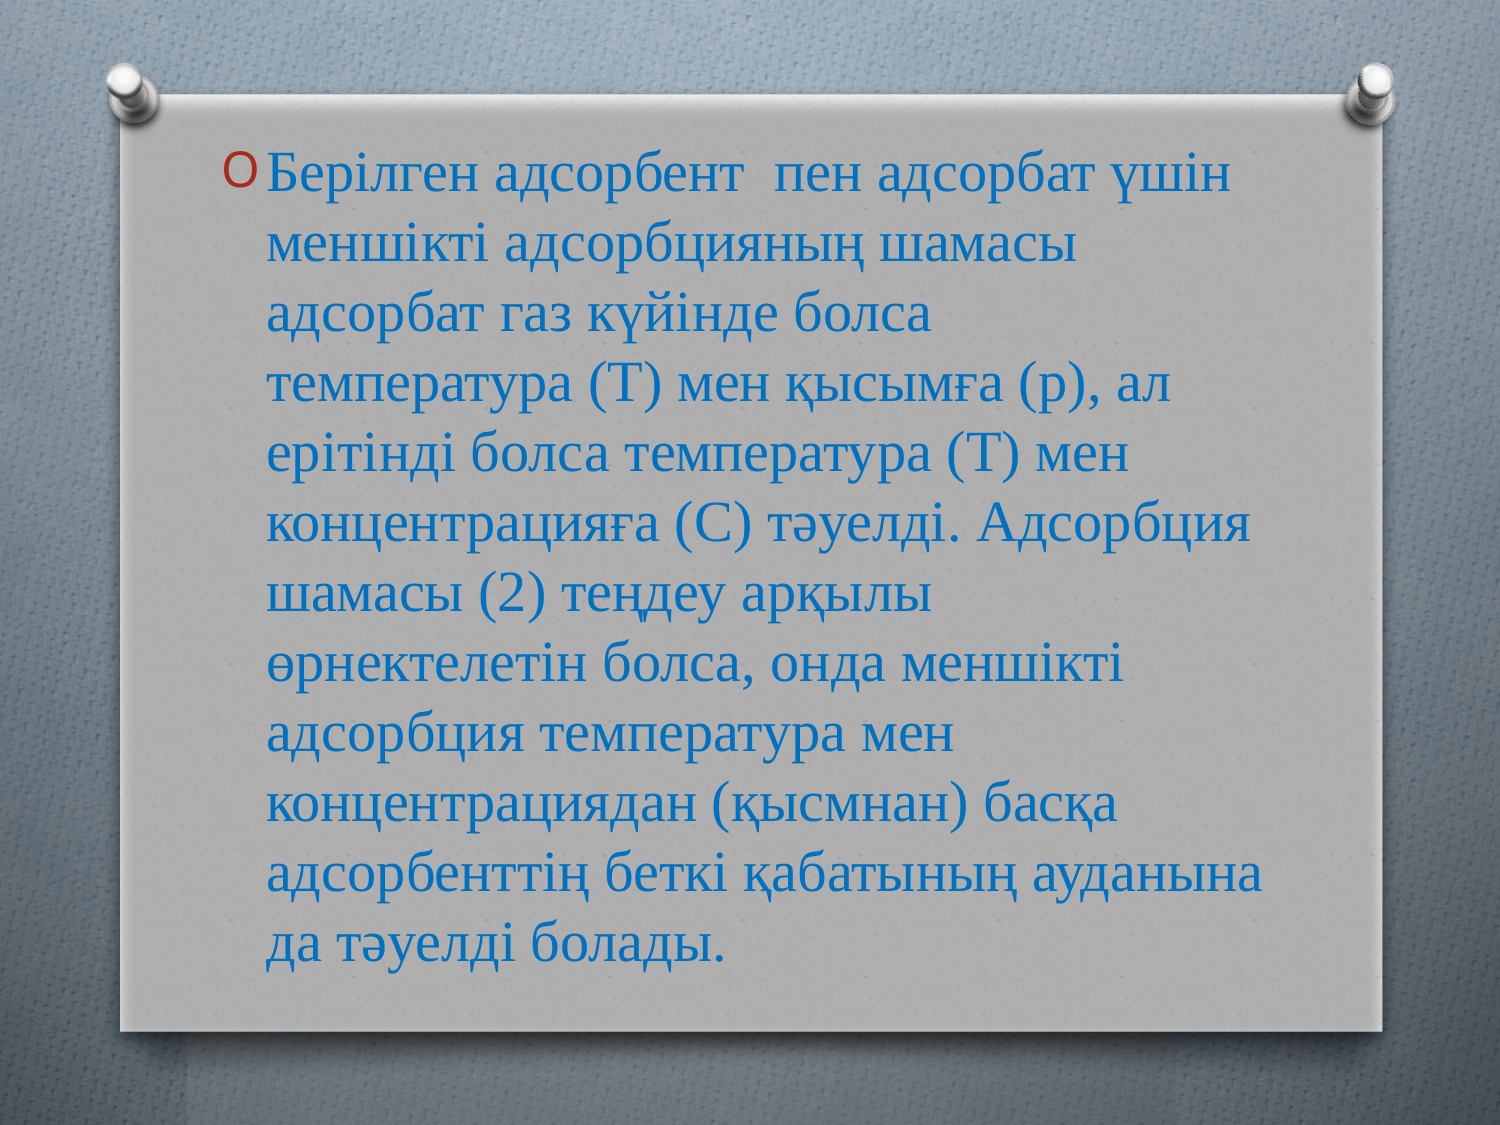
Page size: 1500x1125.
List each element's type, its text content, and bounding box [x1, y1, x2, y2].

picture [75, 31, 197, 152]
list Берілген адсорбент пен адсорбат үшін меншікті адсорбцияның шамасы адсорбат газ күйінде болса температура (Т) мен қысымға (р), ал ерітінді болса температура (Т) мен концентрацияға (С) тәуелді. Адсорбция шамасы (2) теңдеу арқылы өрнектелетін болса, онда меншікті адсорбция температура мен концентрациядан (қысмнан) басқа адсорбенттің беткі қабатының ауданына да тәуелді болады. [206, 125, 1282, 941]
picture [1317, 35, 1439, 156]
